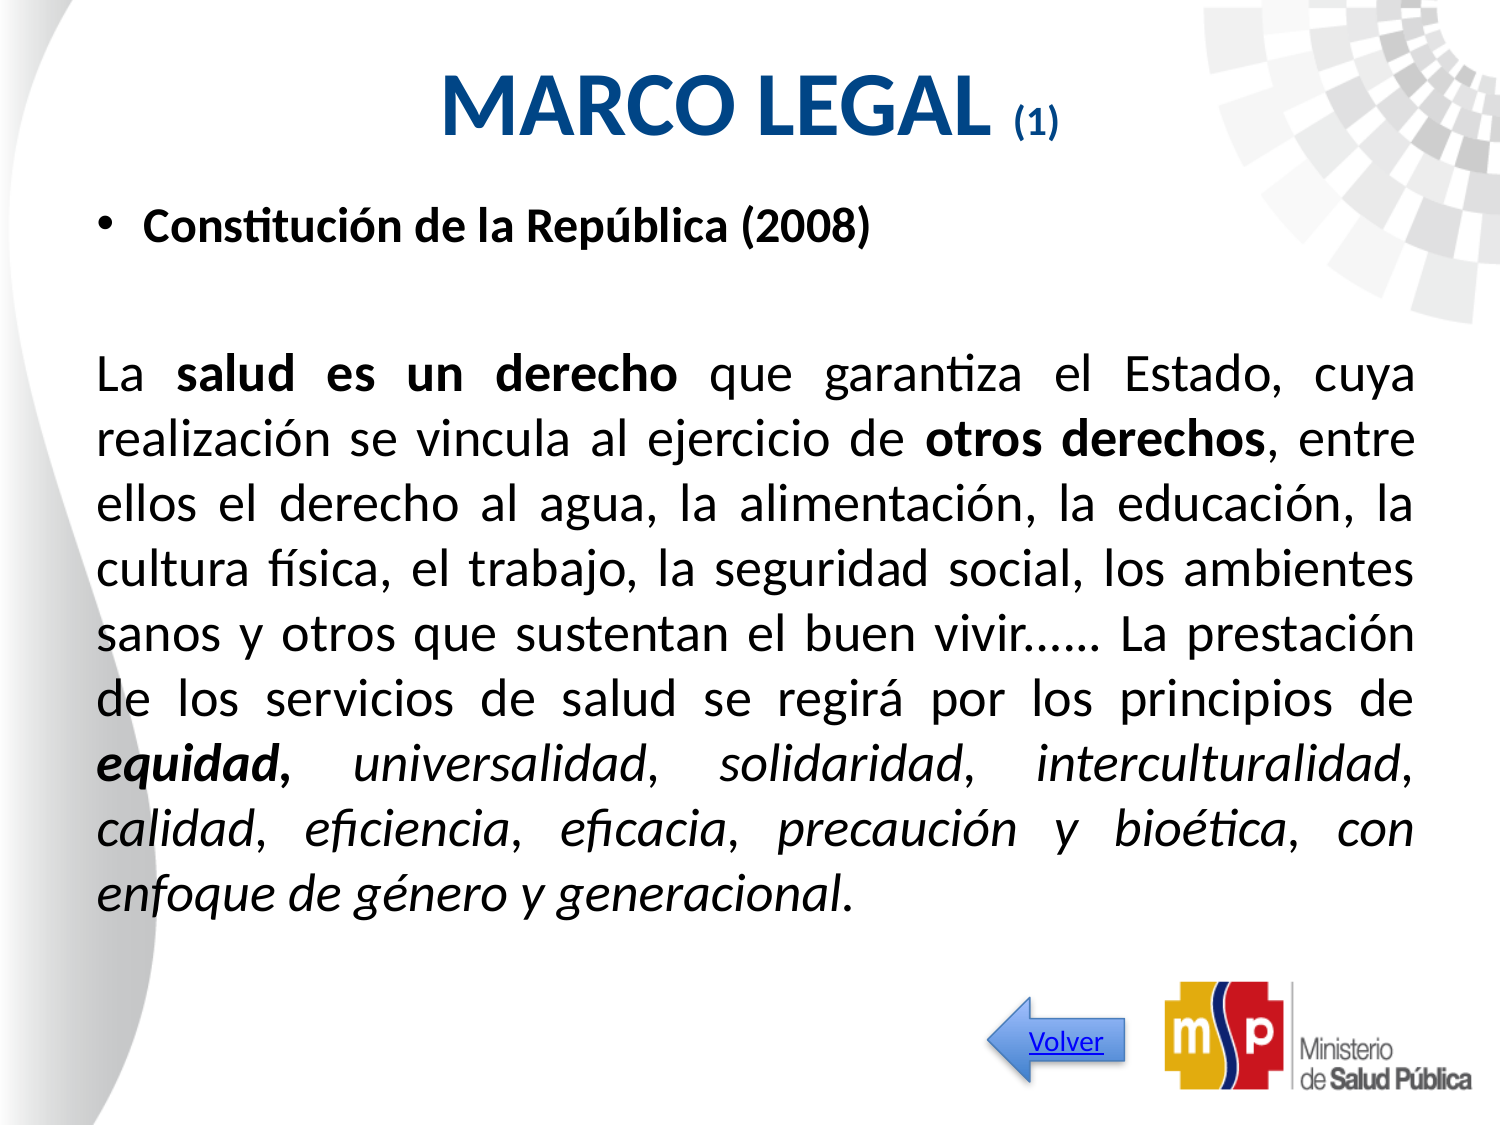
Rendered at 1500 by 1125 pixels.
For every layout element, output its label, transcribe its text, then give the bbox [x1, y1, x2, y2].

text_box Volver [986, 996, 1126, 1083]
text_box Constitución de la República (2008) La salud es un derecho que garantiza el Estado, cuya realización se vincula al ejercicio de otros derechos, entre ellos el derecho al agua, la alimentación, la educación, la cultura física, el trabajo, la seguridad social, los ambientes sanos y otros que sustentan el buen vivir.….. La prestación de los servicios de salud se regirá por los principios de equidad, universalidad, solidaridad, interculturalidad, calidad, eficiencia, eficacia, precaución y bioética, con enfoque de género y generacional. [81, 185, 1432, 983]
title MARCO LEGAL (1) [74, 44, 1426, 153]
picture [0, 0, 1500, 1125]
